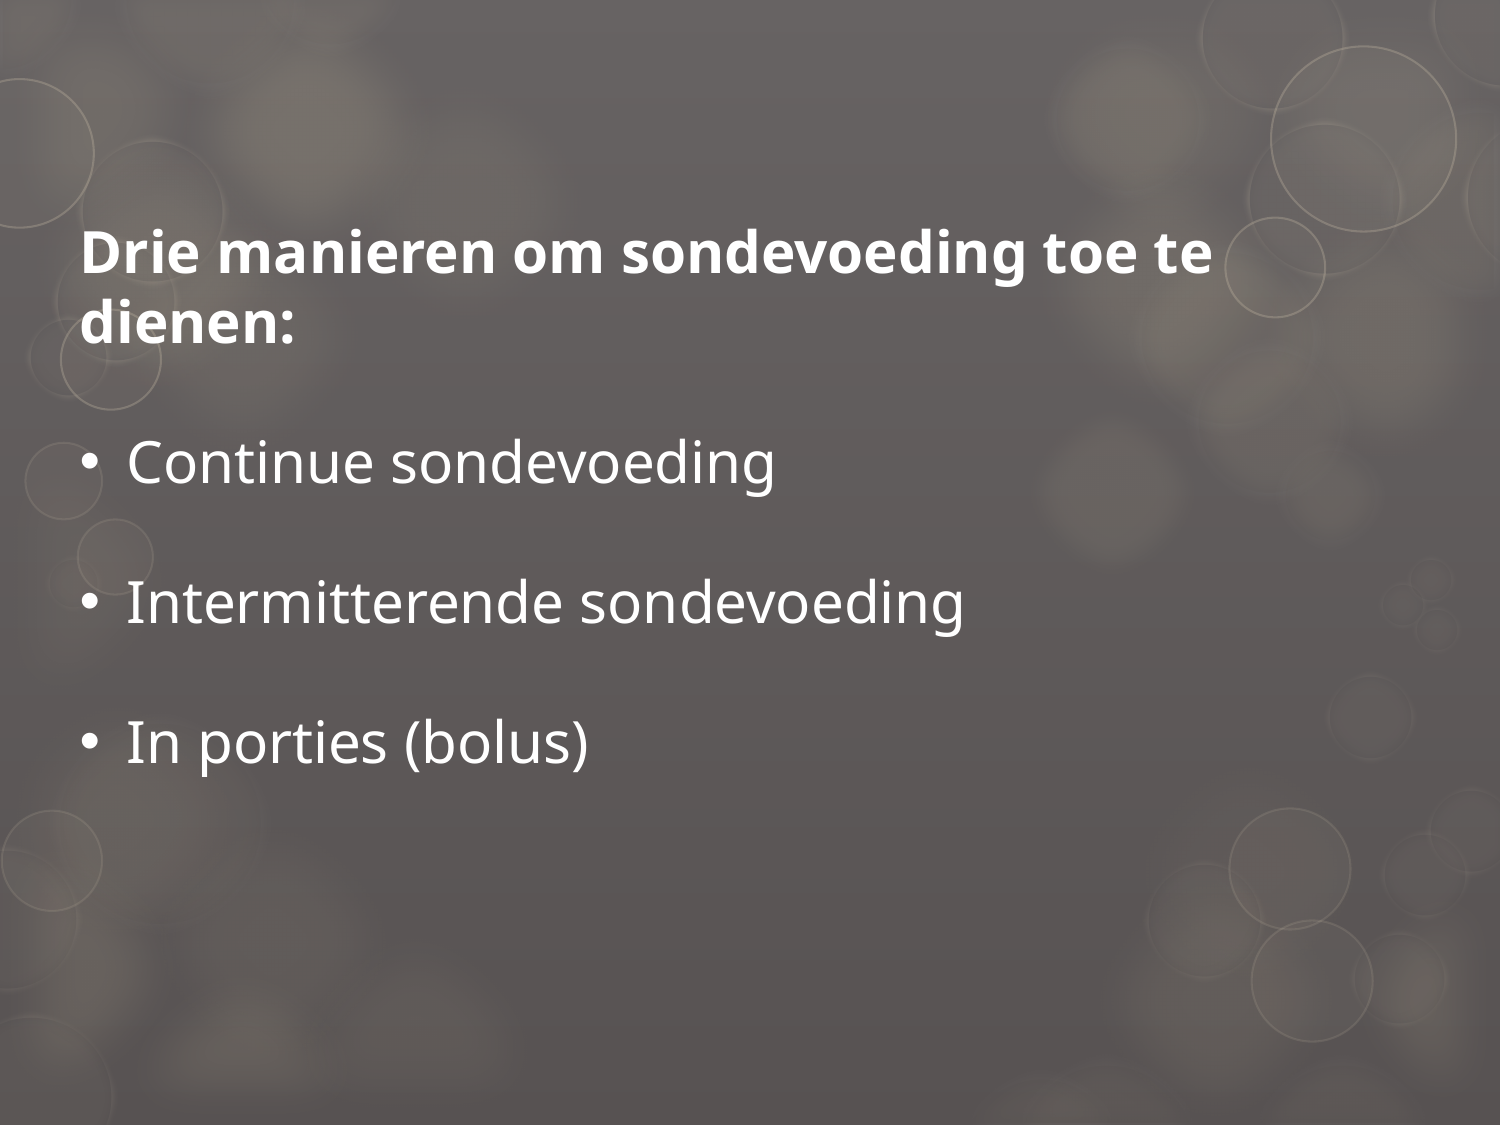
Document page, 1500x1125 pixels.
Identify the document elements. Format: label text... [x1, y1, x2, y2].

text_box Drie manieren om sondevoeding toe te dienen: Continue sondevoeding Intermitterende sondevoeding In porties (bolus) [64, 208, 1447, 783]
